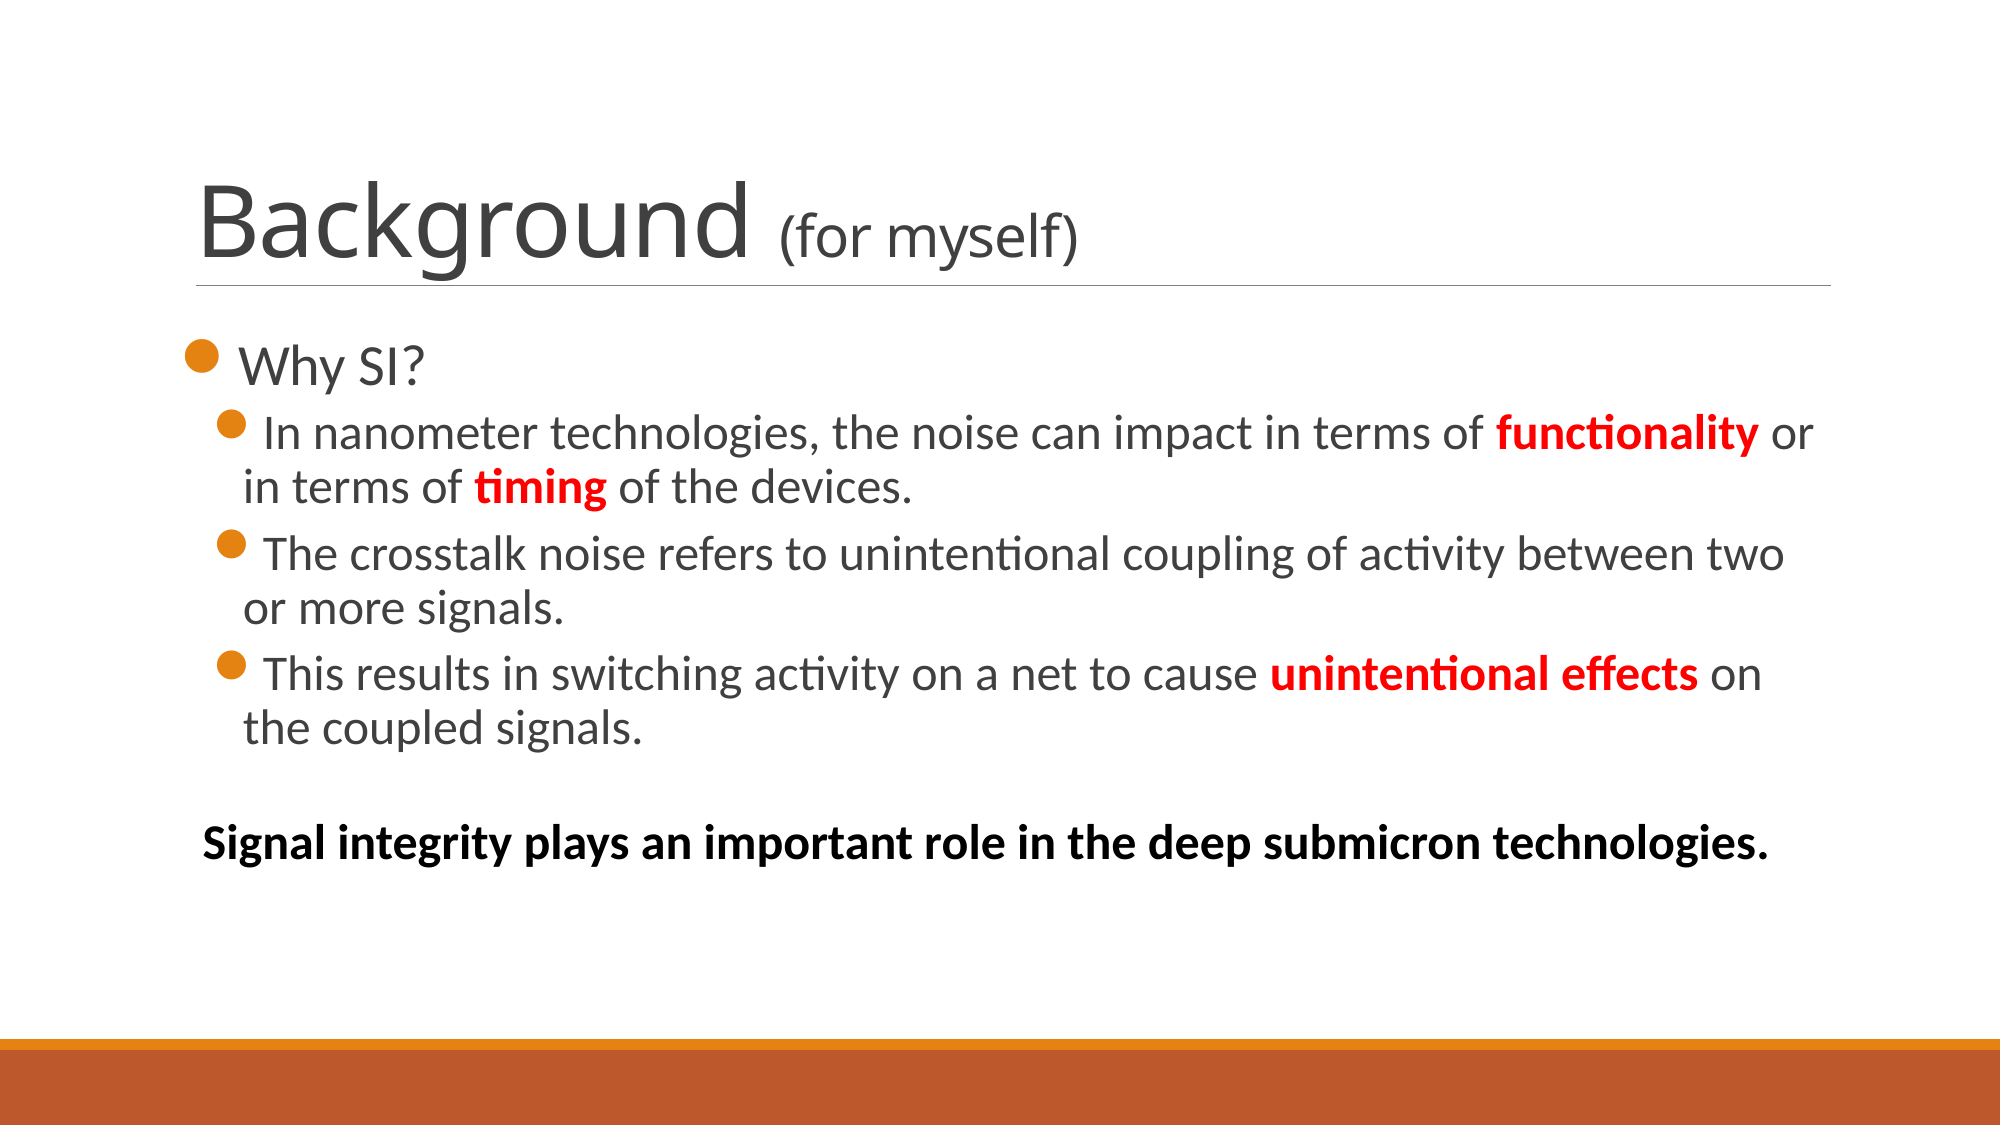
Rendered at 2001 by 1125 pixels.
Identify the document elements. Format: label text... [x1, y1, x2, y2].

text_box Signal integrity plays an important role in the deep submicron technologies. [187, 802, 1786, 877]
title Background (for myself) [180, 47, 1830, 285]
list Why SI? In nanometer technologies, the noise can impact in terms of functionality or in terms of timing of the devices. The crosstalk noise refers to unintentional coupling of activity between two or more signals. This results in switching activity on a net to cause unintentional effects on the coupled signals. [180, 327, 1830, 651]
